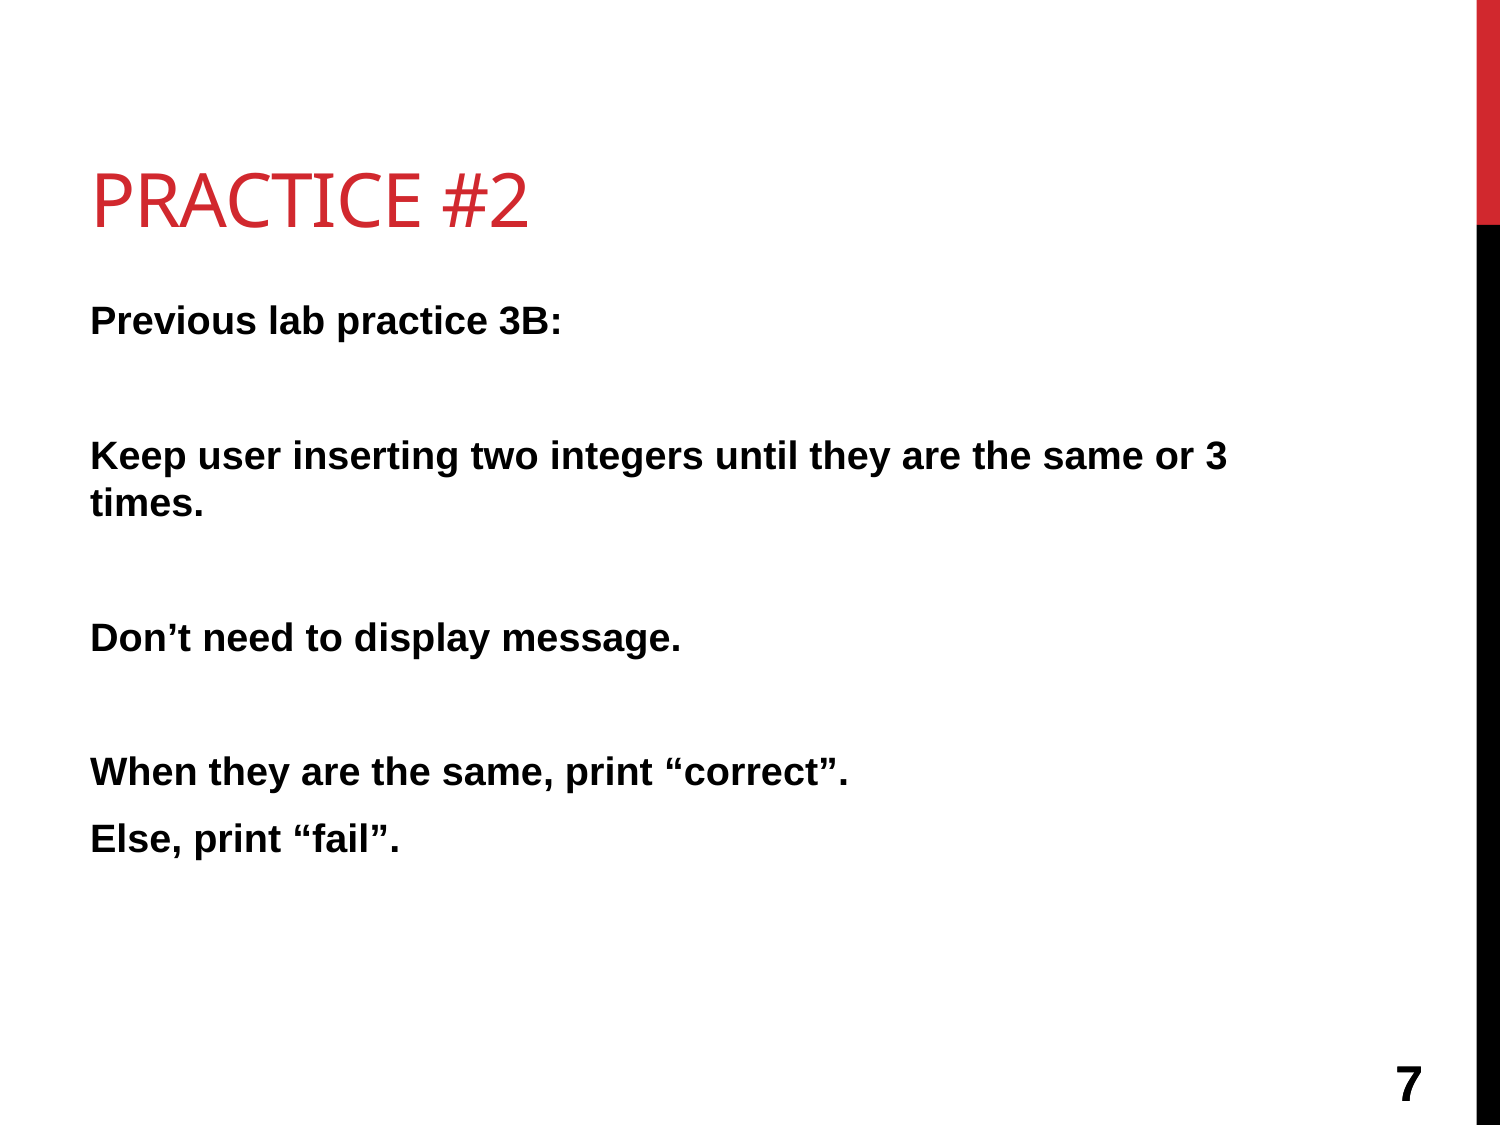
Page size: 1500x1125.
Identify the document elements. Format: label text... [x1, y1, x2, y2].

list Previous lab practice 3B: Keep user inserting two integers until they are the same or 3 times. Don’t need to display message. When they are the same, print “correct”. Else, print “fail”. [75, 287, 1325, 1005]
title Practice #2 [75, 25, 1025, 250]
